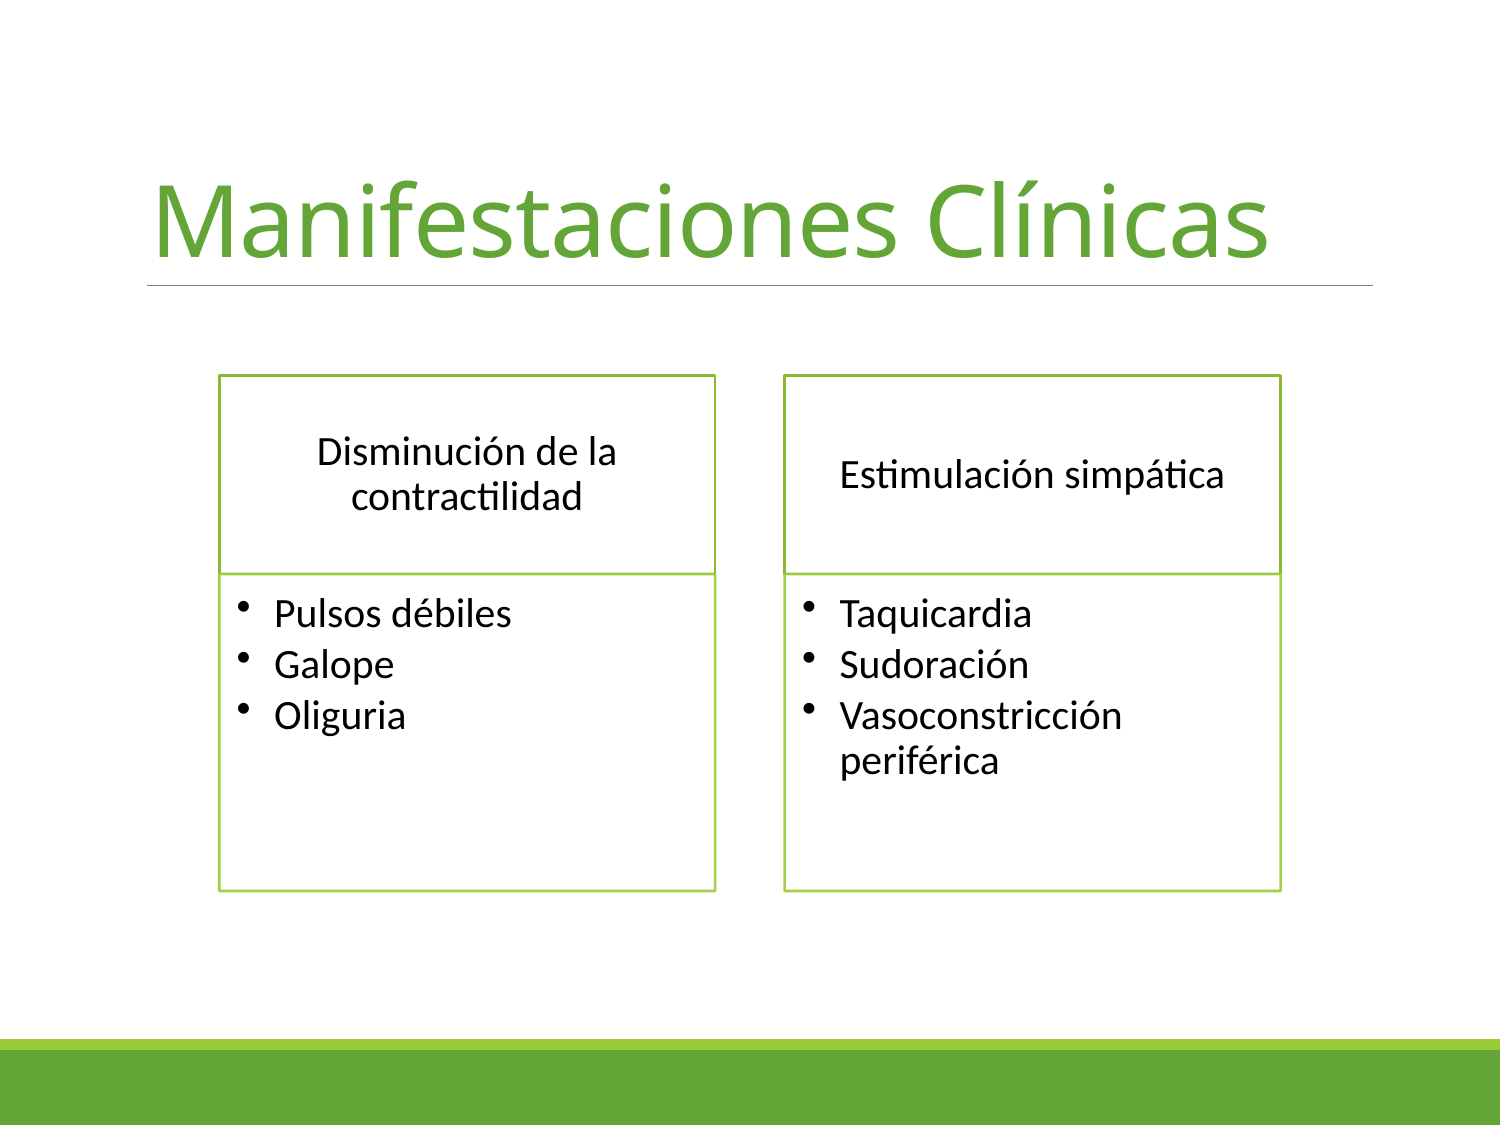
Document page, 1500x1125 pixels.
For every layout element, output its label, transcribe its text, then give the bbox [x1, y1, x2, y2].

title Manifestaciones Clínicas [135, 47, 1373, 285]
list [218, 372, 1282, 894]
